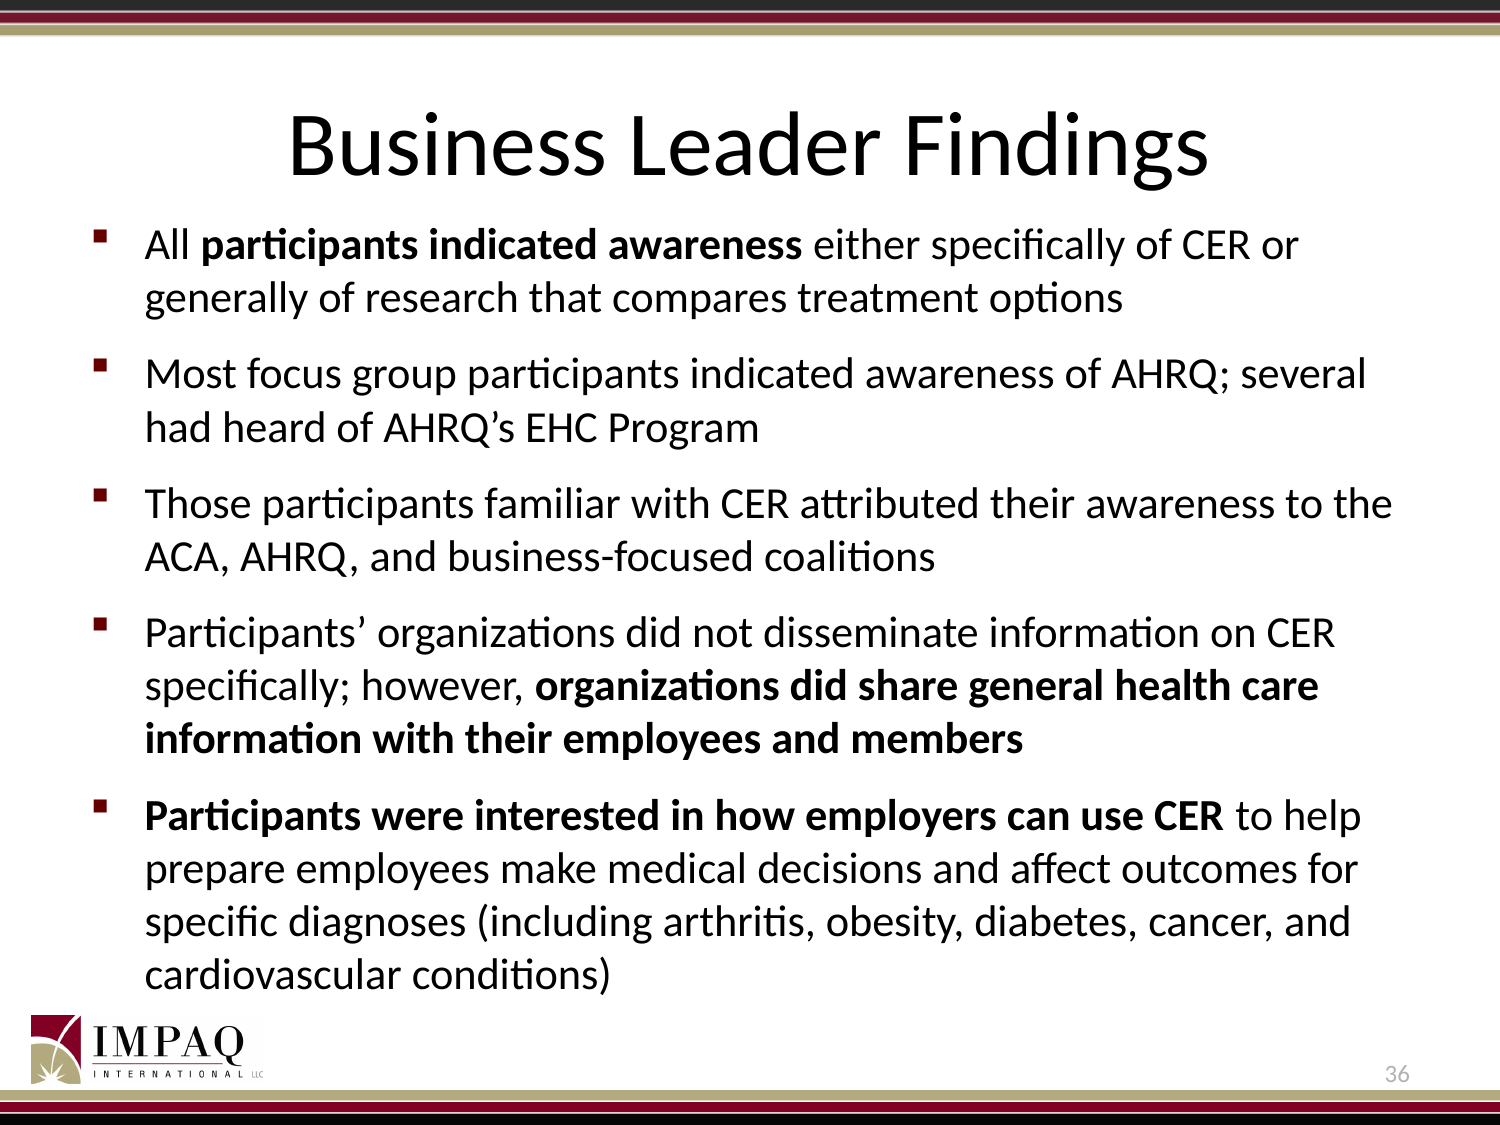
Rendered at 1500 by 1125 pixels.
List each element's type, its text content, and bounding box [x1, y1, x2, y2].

list All participants indicated awareness either specifically of CER or generally of research that compares treatment options Most focus group participants indicated awareness of AHRQ; several had heard of AHRQ’s EHC Program Those participants familiar with CER attributed their awareness to the ACA, AHRQ, and business-focused coalitions Participants’ organizations did not disseminate information on CER specifically; however, organizations did share general health care information with their employees and members Participants were interested in how employers can use CER to help prepare employees make medical decisions and affect outcomes for specific diagnoses (including arthritis, obesity, diabetes, cancer, and cardiovascular conditions) [75, 207, 1425, 1009]
picture [0, 0, 1500, 44]
picture [0, 1090, 1500, 1125]
slide_number 36 [1074, 1042, 1425, 1103]
title Business Leader Findings [75, 45, 1425, 207]
picture [31, 1015, 263, 1084]
